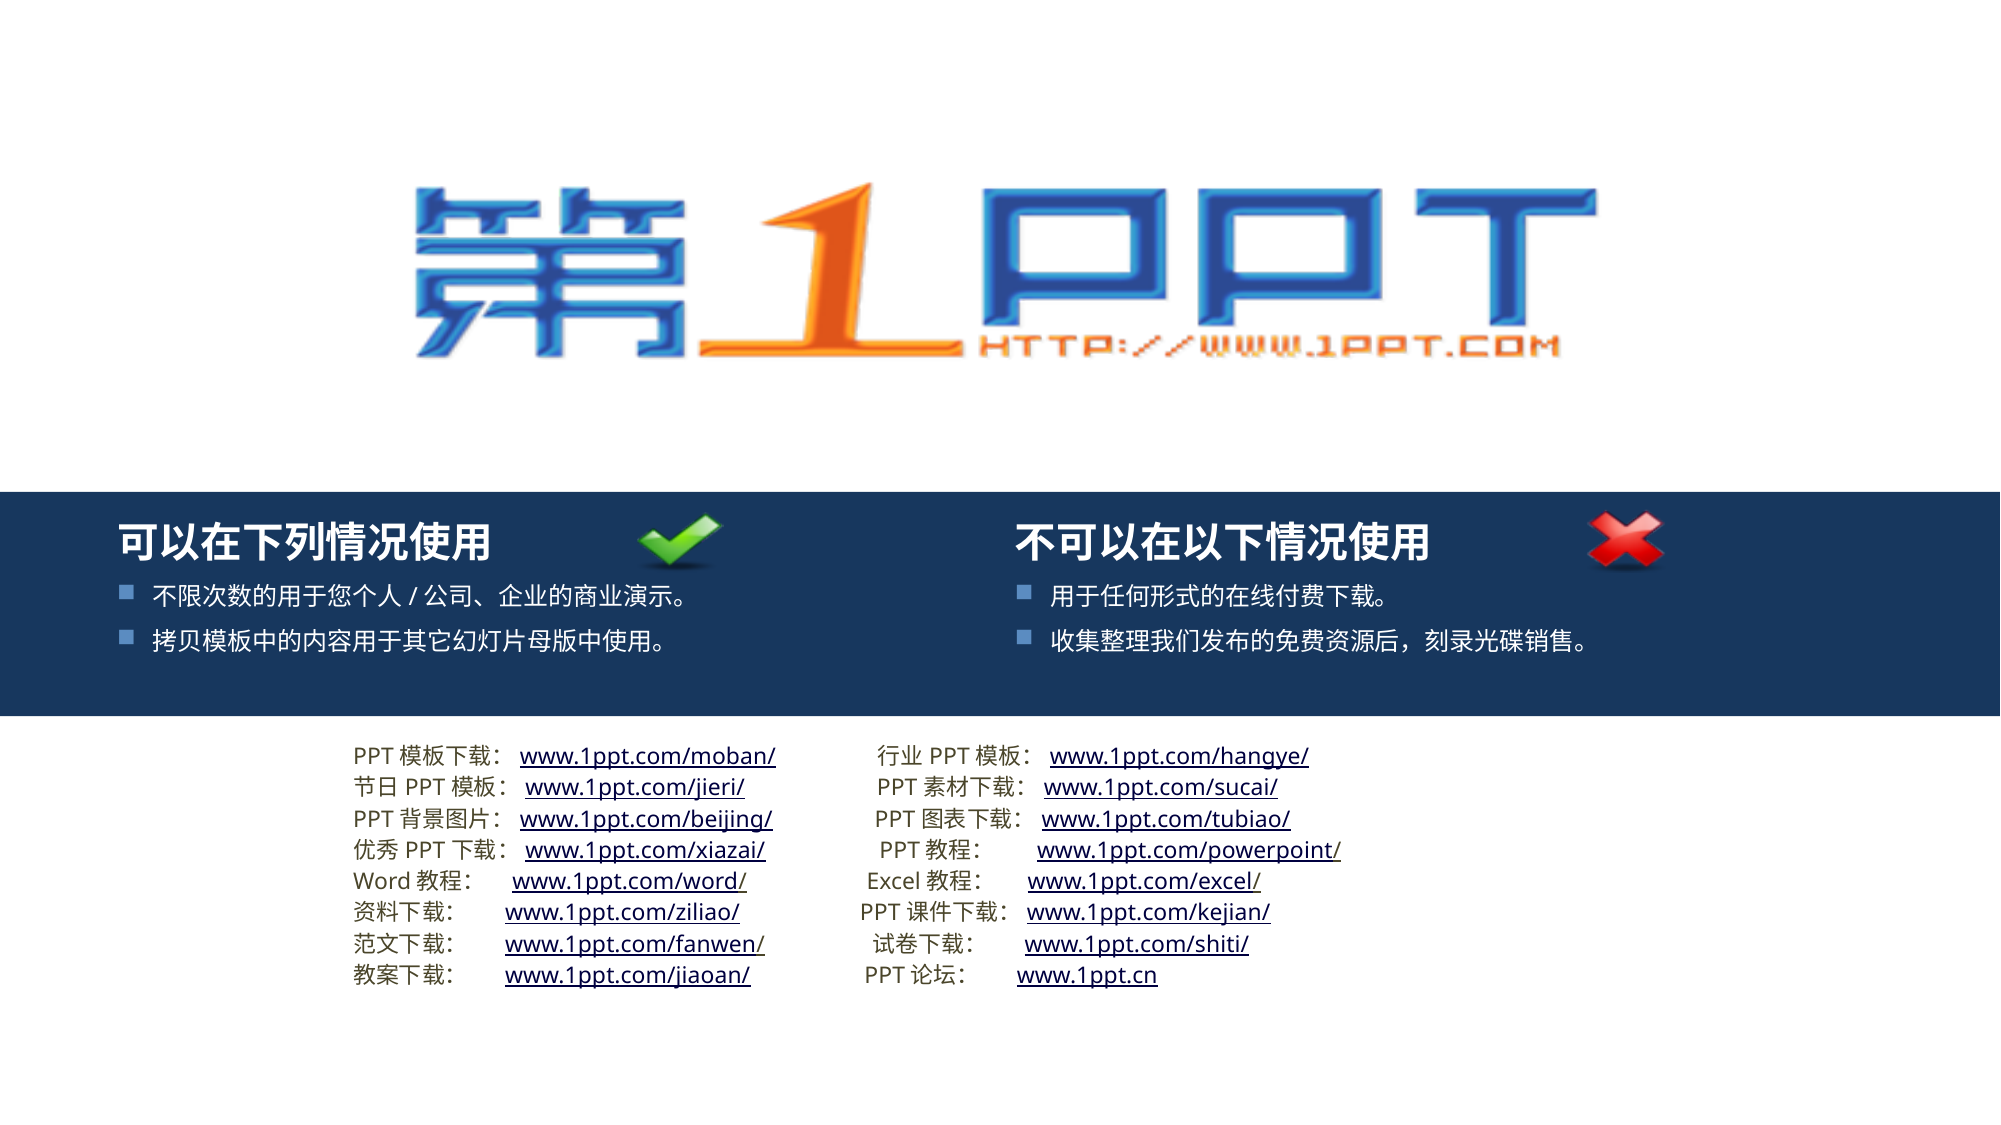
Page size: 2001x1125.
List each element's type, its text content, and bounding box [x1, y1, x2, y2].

picture [179, 51, 1867, 492]
text_box PPT模板下载：www.1ppt.com/moban/ 行业PPT模板：www.1ppt.com/hangye/ 节日PPT模板：www.1ppt.com/jieri/ PPT素材下载：www.1ppt.com/sucai/ PPT背景图片：www.1ppt.com/beijing/ PPT图表下载：www.1ppt.com/tubiao/ 优秀PPT下载：www.1ppt.com/xiazai/ PPT教程： www.1ppt.com/powerpoint/ Word教程： www.1ppt.com/word/ Excel教程： www.1ppt.com/excel/ 资料下载： www.1ppt.com/ziliao/ PPT课件下载：www.1ppt.com/kejian/ 范文下载： www.1ppt.com/fanwen/ 试卷下载： www.1ppt.com/shiti/ 教案下载： www.1ppt.com/jiaoan/ PPT论坛： www.1ppt.cn [336, 762, 1752, 1008]
text_box 可以在下列情况使用 不限次数的用于您个人/公司、企业的商业演示。 拷贝模板中的内容用于其它幻灯片母版中使用。 [102, 508, 1000, 774]
picture [637, 507, 724, 573]
text_box [0, 491, 2000, 717]
picture [1581, 507, 1669, 573]
text_box 不可以在以下情况使用 用于任何形式的在线付费下载。 收集整理我们发布的免费资源后，刻录光碟销售。 [999, 508, 1898, 762]
